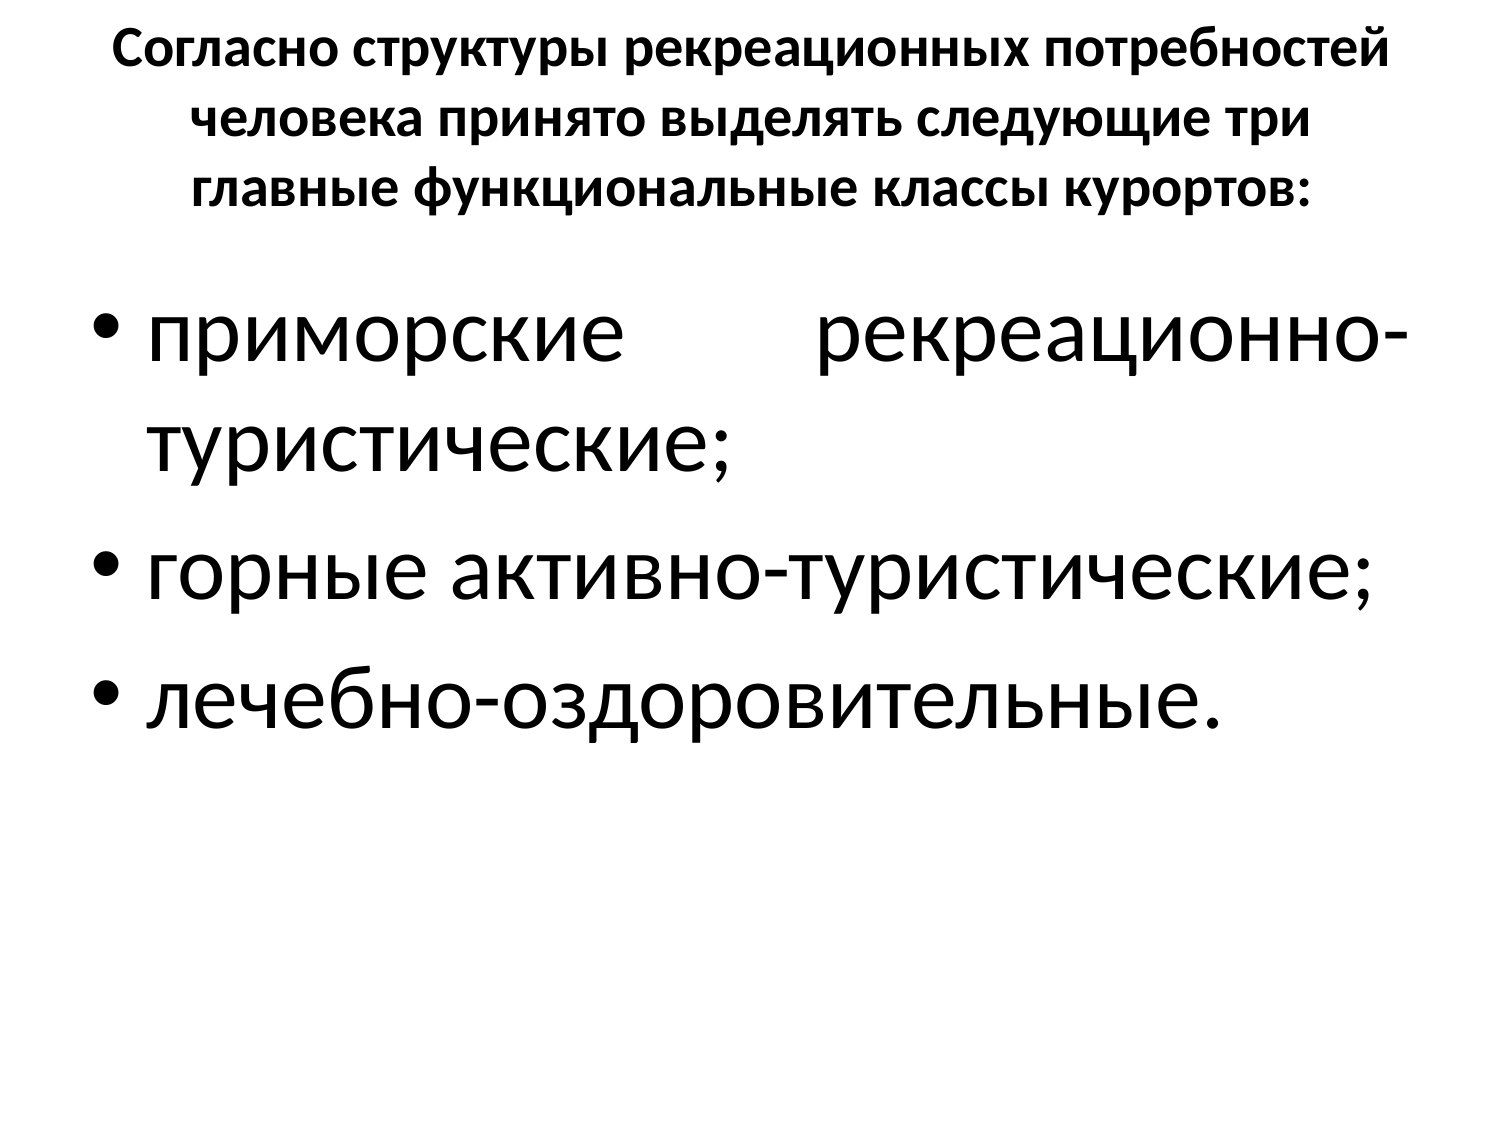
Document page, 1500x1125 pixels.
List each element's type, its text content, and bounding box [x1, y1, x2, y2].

list приморские рекреационно-туристические; горные активно-туристические; лечебно-оздоровительные. [75, 262, 1425, 1005]
title Согласно структуры рекреационных потребностей человека принято выделять следующие три главные функциональные классы курортов: [76, 54, 1427, 243]
